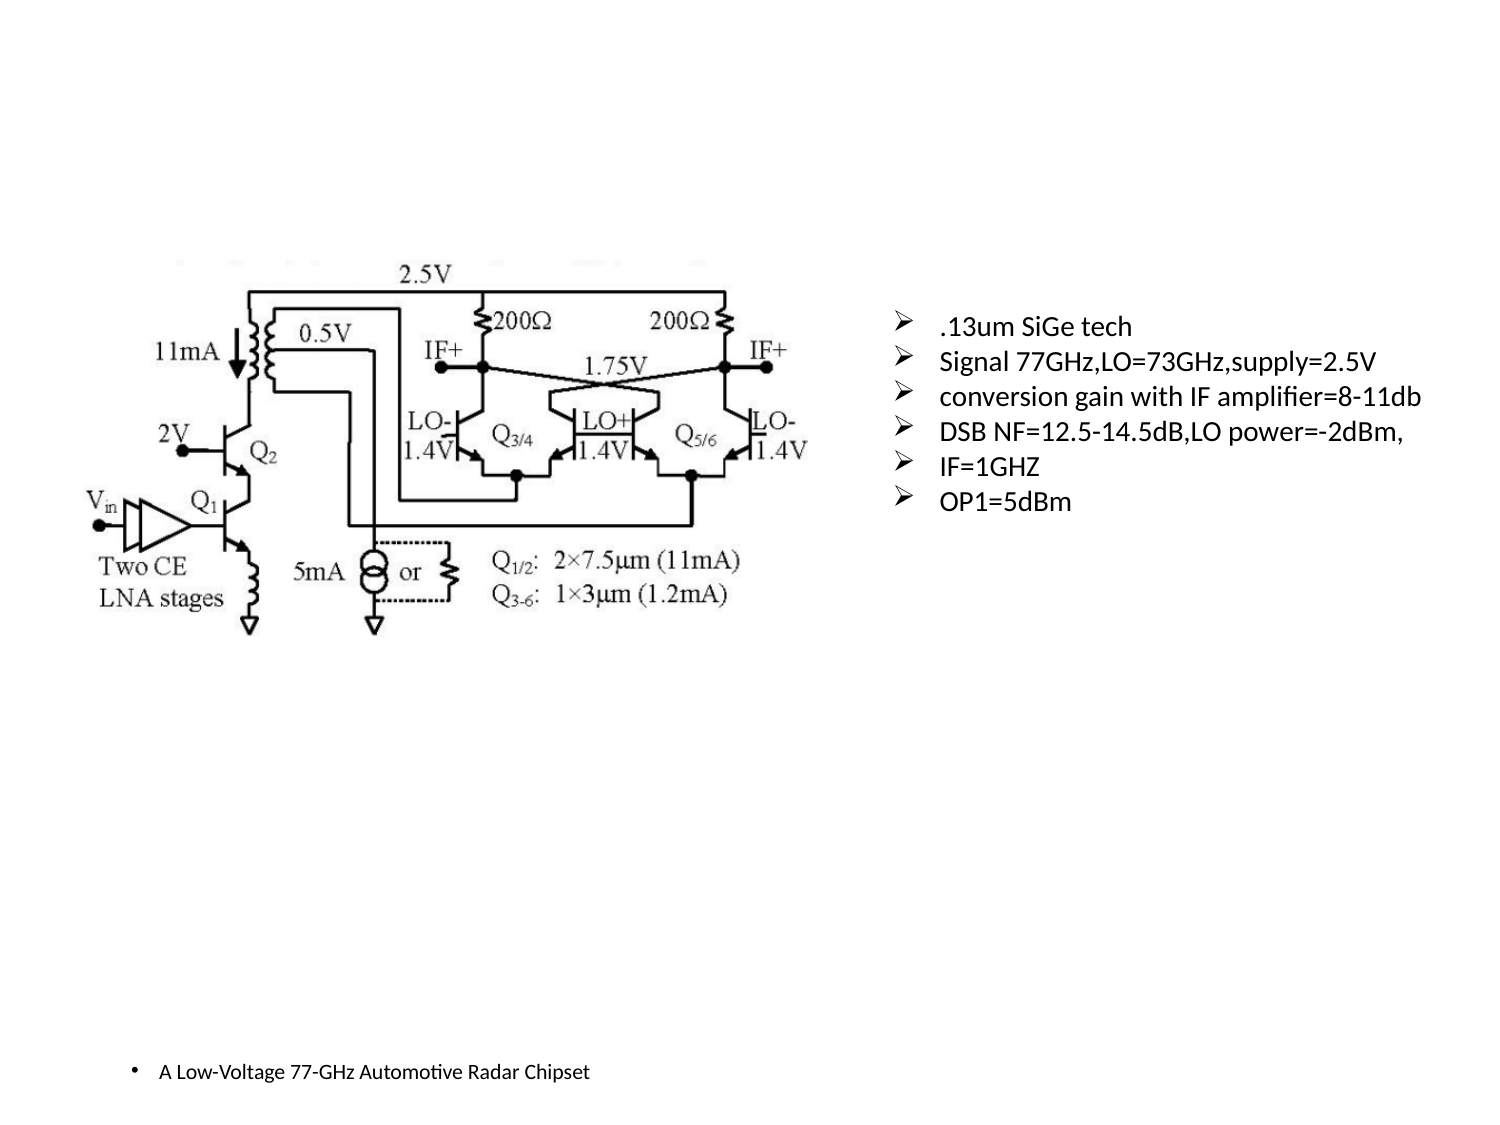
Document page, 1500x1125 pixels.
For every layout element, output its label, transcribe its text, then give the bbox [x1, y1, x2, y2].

picture [62, 260, 820, 640]
text_box A Low-Voltage 77-GHz Automotive Radar Chipset [116, 1049, 867, 1091]
text_box .13um SiGe tech Signal 77GHz,LO=73GHz,supply=2.5V conversion gain with IF amplifier=8-11db DSB NF=12.5-14.5dB,LO power=-2dBm, IF=1GHZ OP1=5dBm [877, 299, 1437, 525]
